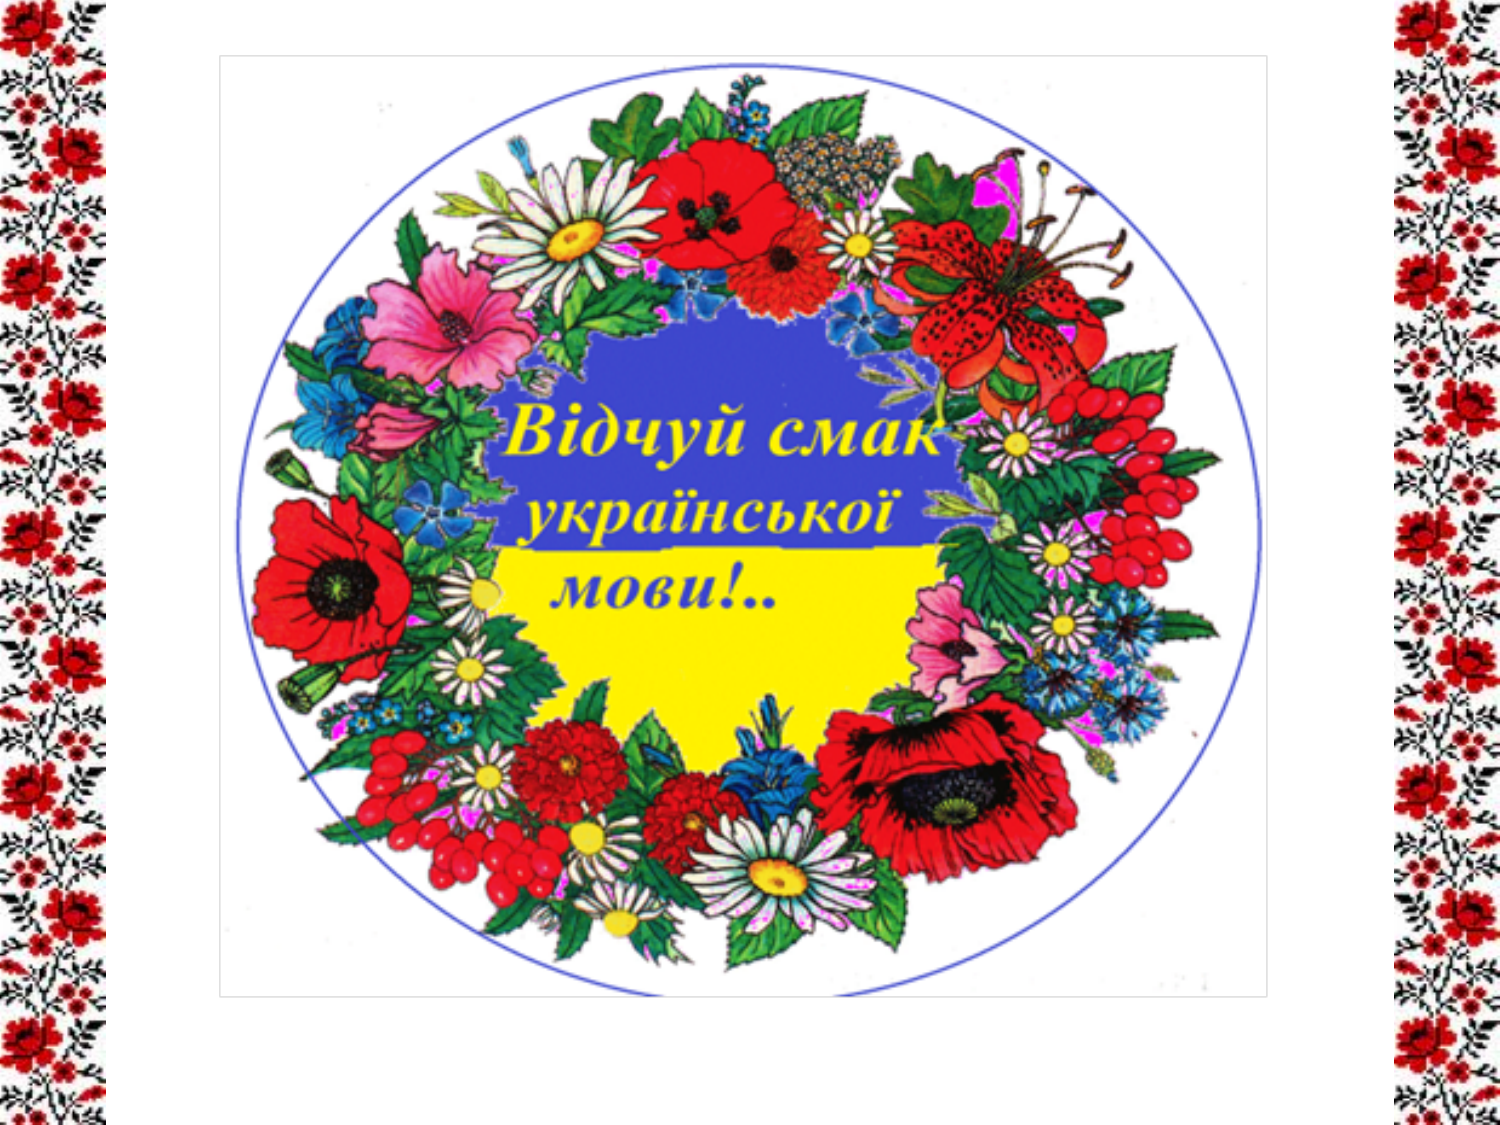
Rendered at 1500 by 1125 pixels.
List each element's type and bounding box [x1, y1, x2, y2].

picture [0, 0, 106, 1125]
picture [218, 54, 1270, 1000]
picture [1394, 0, 1500, 1125]
